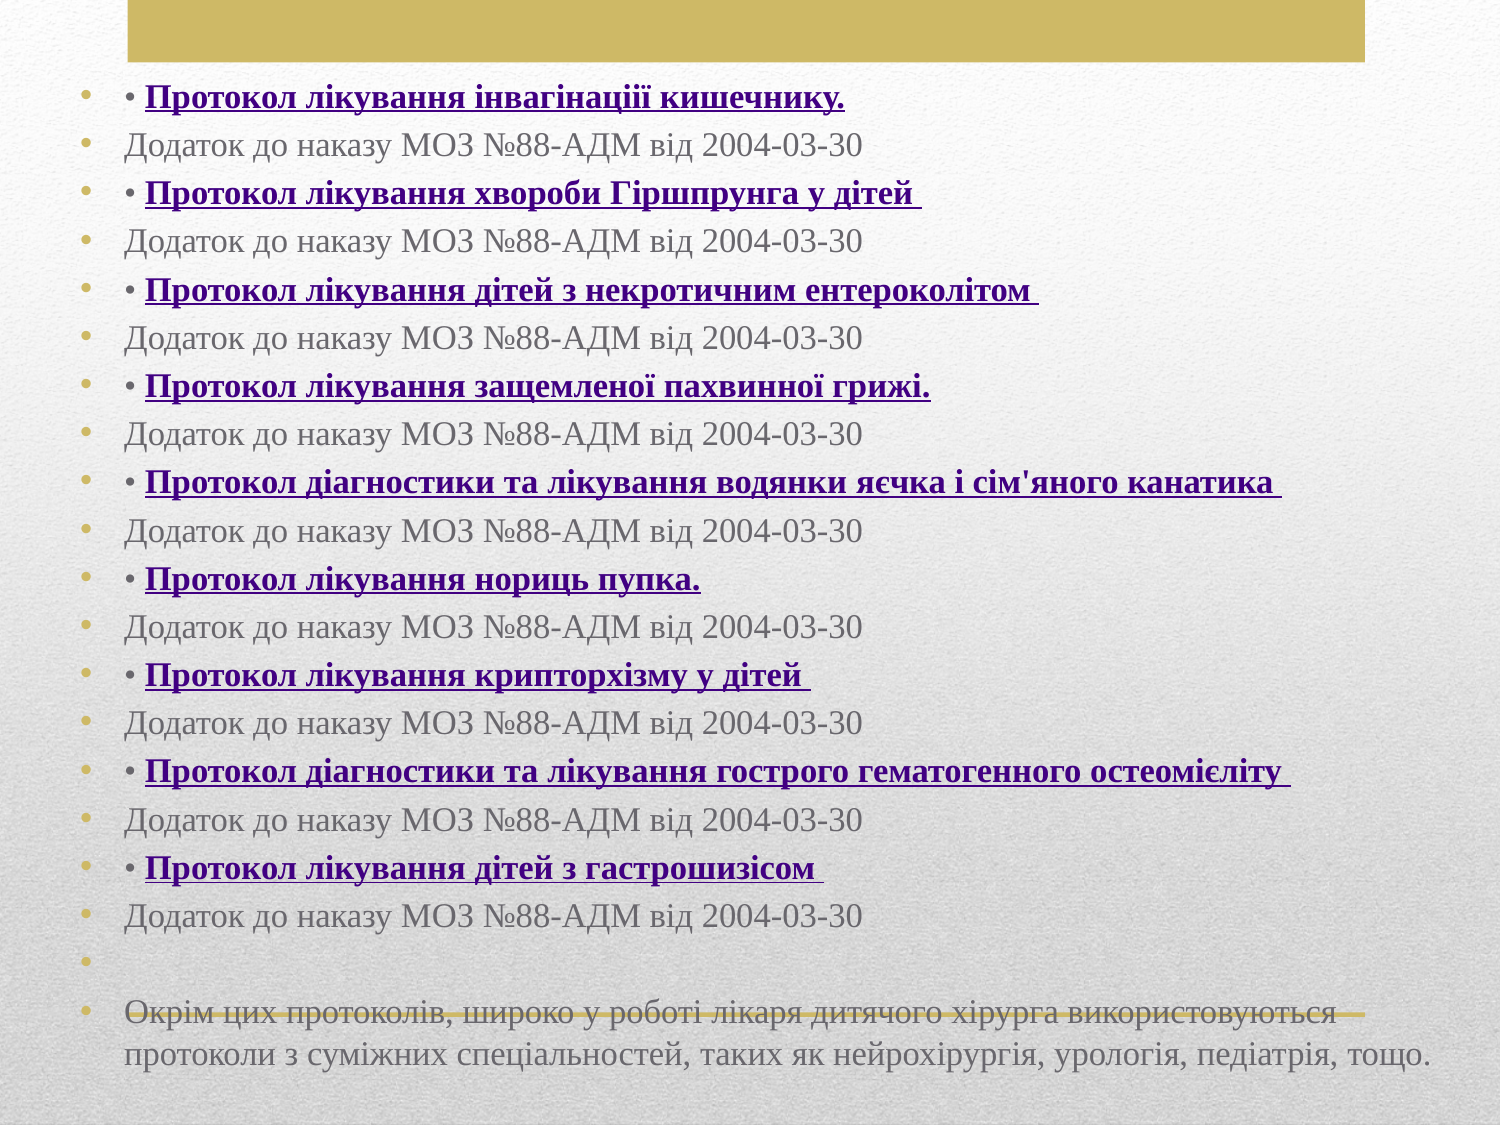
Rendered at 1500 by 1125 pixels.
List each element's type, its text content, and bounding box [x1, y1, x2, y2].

list • Протокол лікування інвагінаціії кишечнику. Додаток до наказу МОЗ №88-АДМ від 2004-03-30 • Протокол лікування хвороби Гіршпрунга у дітей Додаток до наказу МОЗ №88-АДМ від 2004-03-30 • Протокол лікування дітей з некротичним ентероколітом Додаток до наказу МОЗ №88-АДМ від 2004-03-30 • Протокол лікування защемленої пахвинної грижі. Додаток до наказу МОЗ №88-АДМ від 2004-03-30 • Протокол діагностики та лікування водянки яєчка і сім'яного канатика Додаток до наказу МОЗ №88-АДМ від 2004-03-30 • Протокол лікування нориць пупка. Додаток до наказу МОЗ №88-АДМ від 2004-03-30 • Протокол лікування крипторхізму у дітей Додаток до наказу МОЗ №88-АДМ від 2004-03-30 • Протокол діагностики та лікування гострого гематогенного остеомієліту Додаток до наказу МОЗ №88-АДМ від 2004-03-30 • Протокол лікування дітей з гастрошизісом Додаток до наказу МОЗ №88-АДМ від 2004-03-30 Окрім цих протоколів, широко у роботі лікаря дитячого хірурга використовуються протоколи з суміжних спеціальностей, таких як нейрохірургія, урологія, педіатрія, тощо. [64, 66, 1500, 1094]
